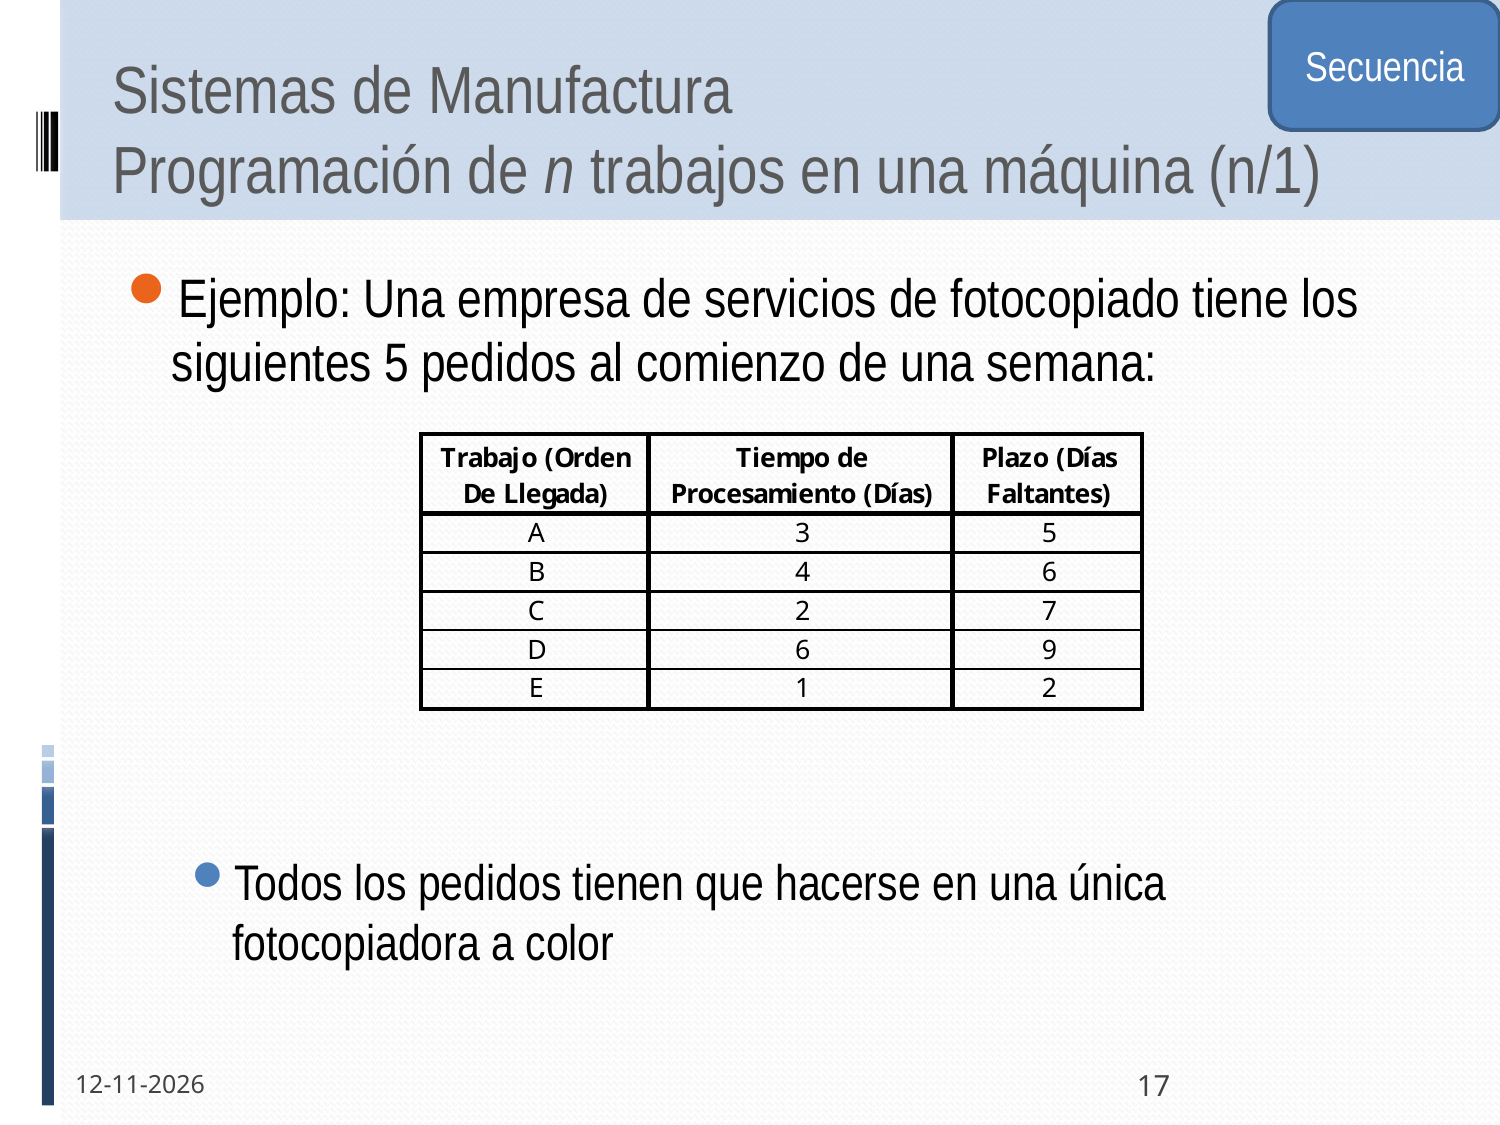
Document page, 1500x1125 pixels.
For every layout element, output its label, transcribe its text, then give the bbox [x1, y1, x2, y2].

title Sistemas de Manufactura Programación de n trabajos en una máquina (n/1) [111, 18, 1436, 207]
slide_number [75, 1042, 243, 1103]
picture [418, 432, 1145, 712]
list Ejemplo: Una empresa de servicios de fotocopiado tiene los siguientes 5 pedidos al comienzo de una semana: Todos los pedidos tienen que hacerse en una única fotocopiadora a color [111, 255, 1436, 1038]
slide_number 17 [1045, 1046, 1171, 1107]
text_box Secuencia [1267, 0, 1500, 132]
title Programación de un conjunto de trabajos en el mismo número de máquinas [412, 434, 1150, 722]
